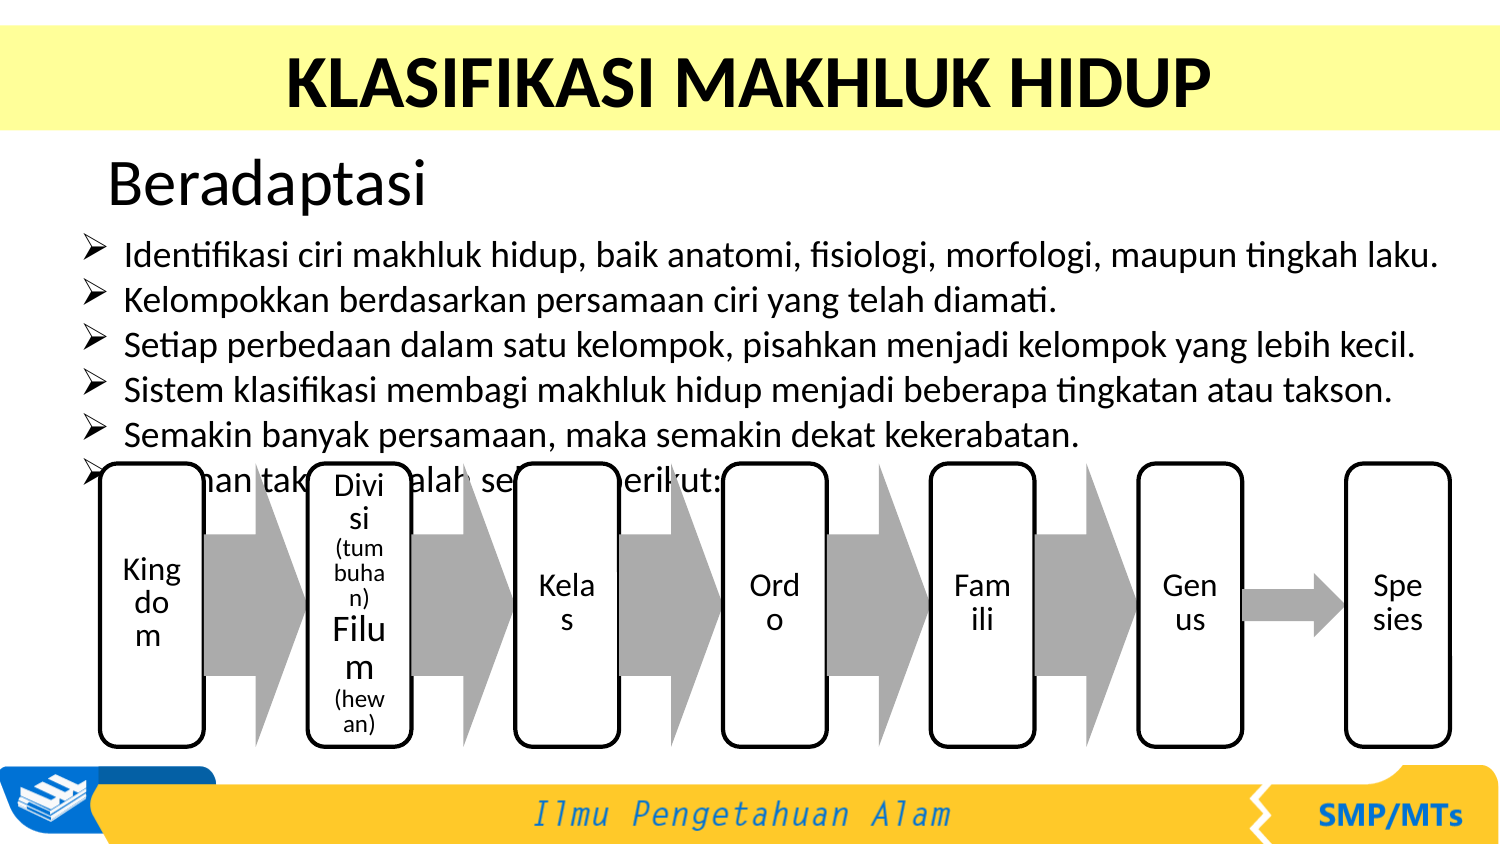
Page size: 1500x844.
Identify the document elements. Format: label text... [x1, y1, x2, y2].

text_box KLASIFIKASI MAKHLUK HIDUP [0, 25, 1500, 131]
text_box Beradaptasi [92, 131, 443, 227]
text_box Identifikasi ciri makhluk hidup, baik anatomi, fisiologi, morfologi, maupun tingkah laku. Kelompokkan berdasarkan persamaan ciri yang telah diamati. Setiap perbedaan dalam satu kelompok, pisahkan menjadi kelompok yang lebih kecil. Sistem klasifikasi membagi makhluk hidup menjadi beberapa tingkatan atau takson. Semakin banyak persamaan, maka semakin dekat kekerabatan. Susunan takson adalah sebagai berikut: [47, 225, 1500, 549]
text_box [99, 463, 1451, 748]
picture [0, 765, 1499, 844]
